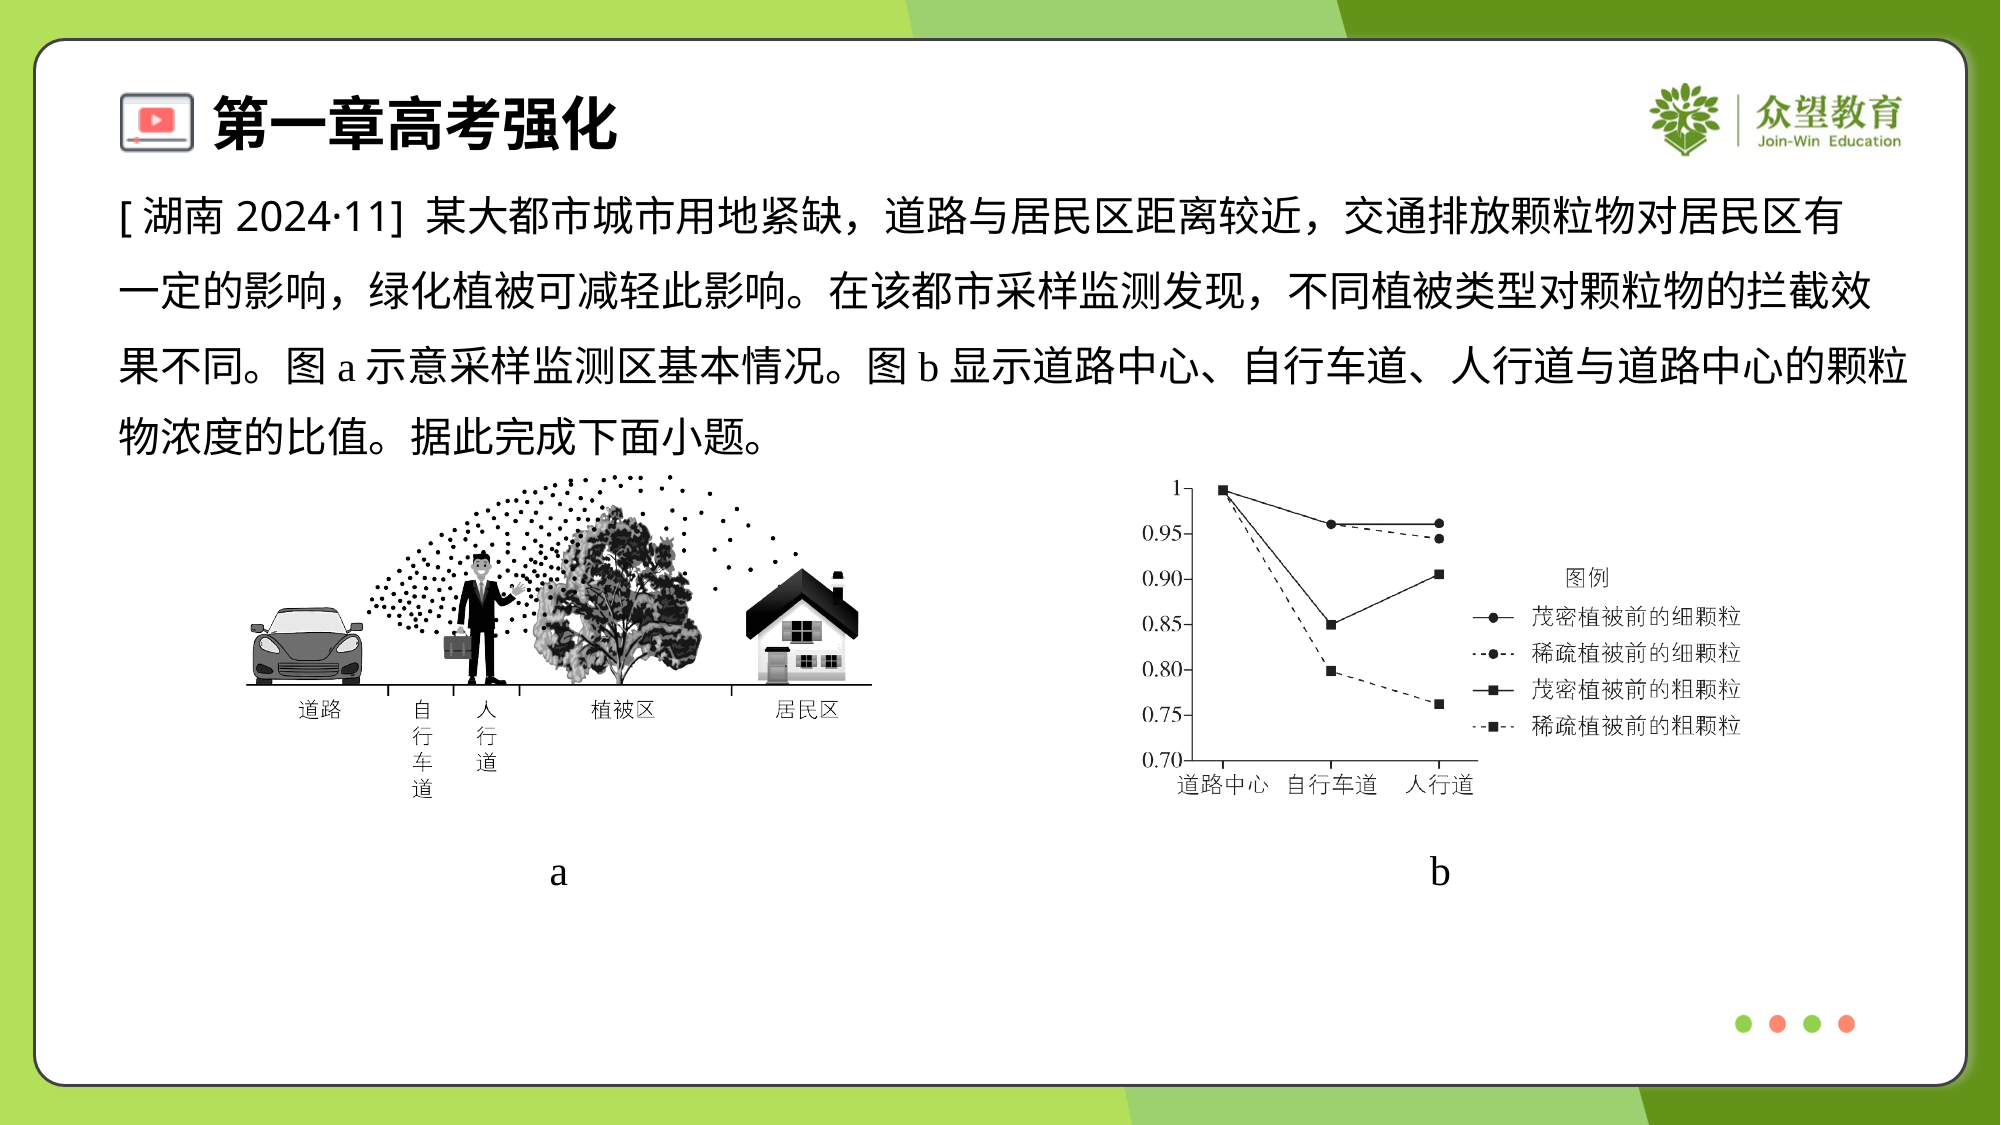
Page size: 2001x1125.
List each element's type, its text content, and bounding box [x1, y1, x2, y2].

text_box a [544, 818, 573, 952]
picture [0, 0, 2000, 1125]
text_box [湖南2024·11] 某大都市城市用地紧缺，道路与居民区距离较近，交通排放颗粒物对居民区有 一定的影响，绿化植被可减轻此影响。在该都市采样监测发现，不同植被类型对颗粒物的拦截效 果不同。图a示意采样监测区基本情况。图b显示道路中心、自行车道、人行道与道路中心的颗粒 物浓度的比值。据此完成下面小题。 [118, 164, 1883, 454]
text_box b [1425, 818, 1456, 952]
